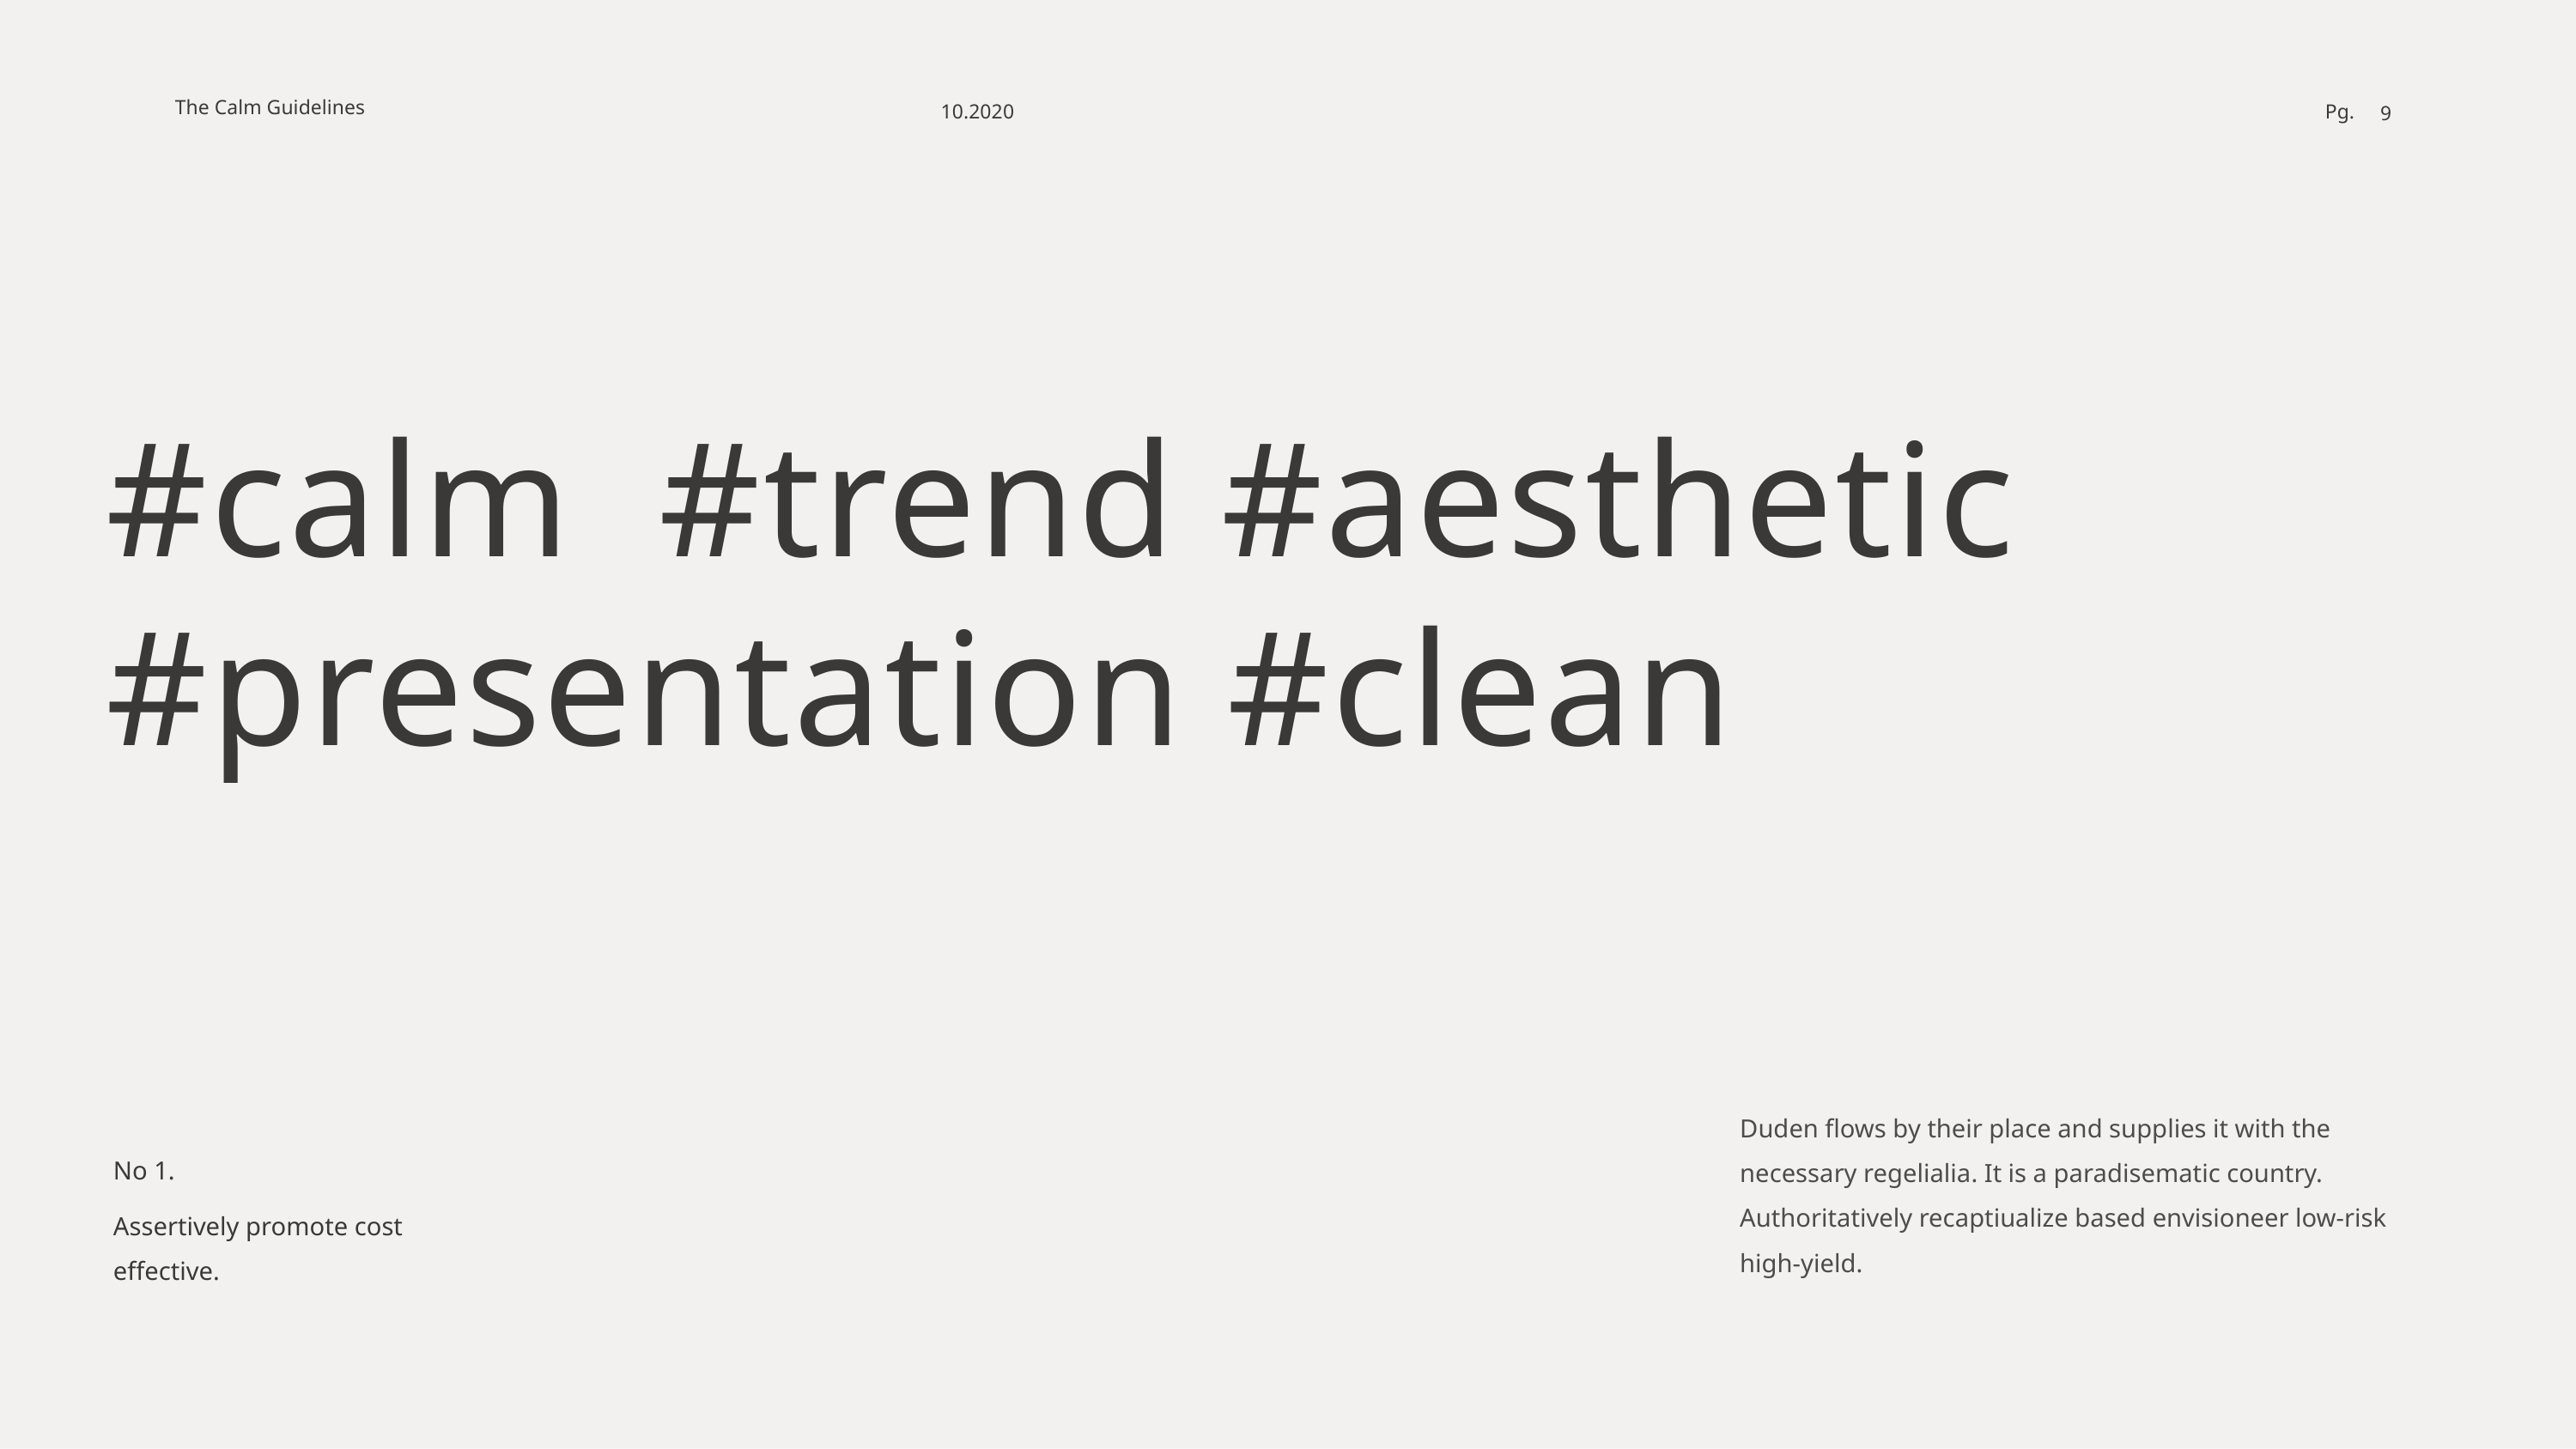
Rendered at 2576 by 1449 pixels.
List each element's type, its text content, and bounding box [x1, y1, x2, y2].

text_box Duden flows by their place and supplies it with the necessary regelialia. It is a paradisematic country. Authoritatively recaptiualize based envisioneer low-risk high-yield. [1727, 1090, 2423, 1270]
text_box #calm #trend #aesthetic #presentation #clean [94, 393, 510, 997]
picture [510, 226, 1311, 1270]
text_box No 1. Assertively promote cost effective. [100, 1133, 438, 1292]
text_box #calm #trend #aesthetic #presentation #clean [1311, 393, 2178, 997]
